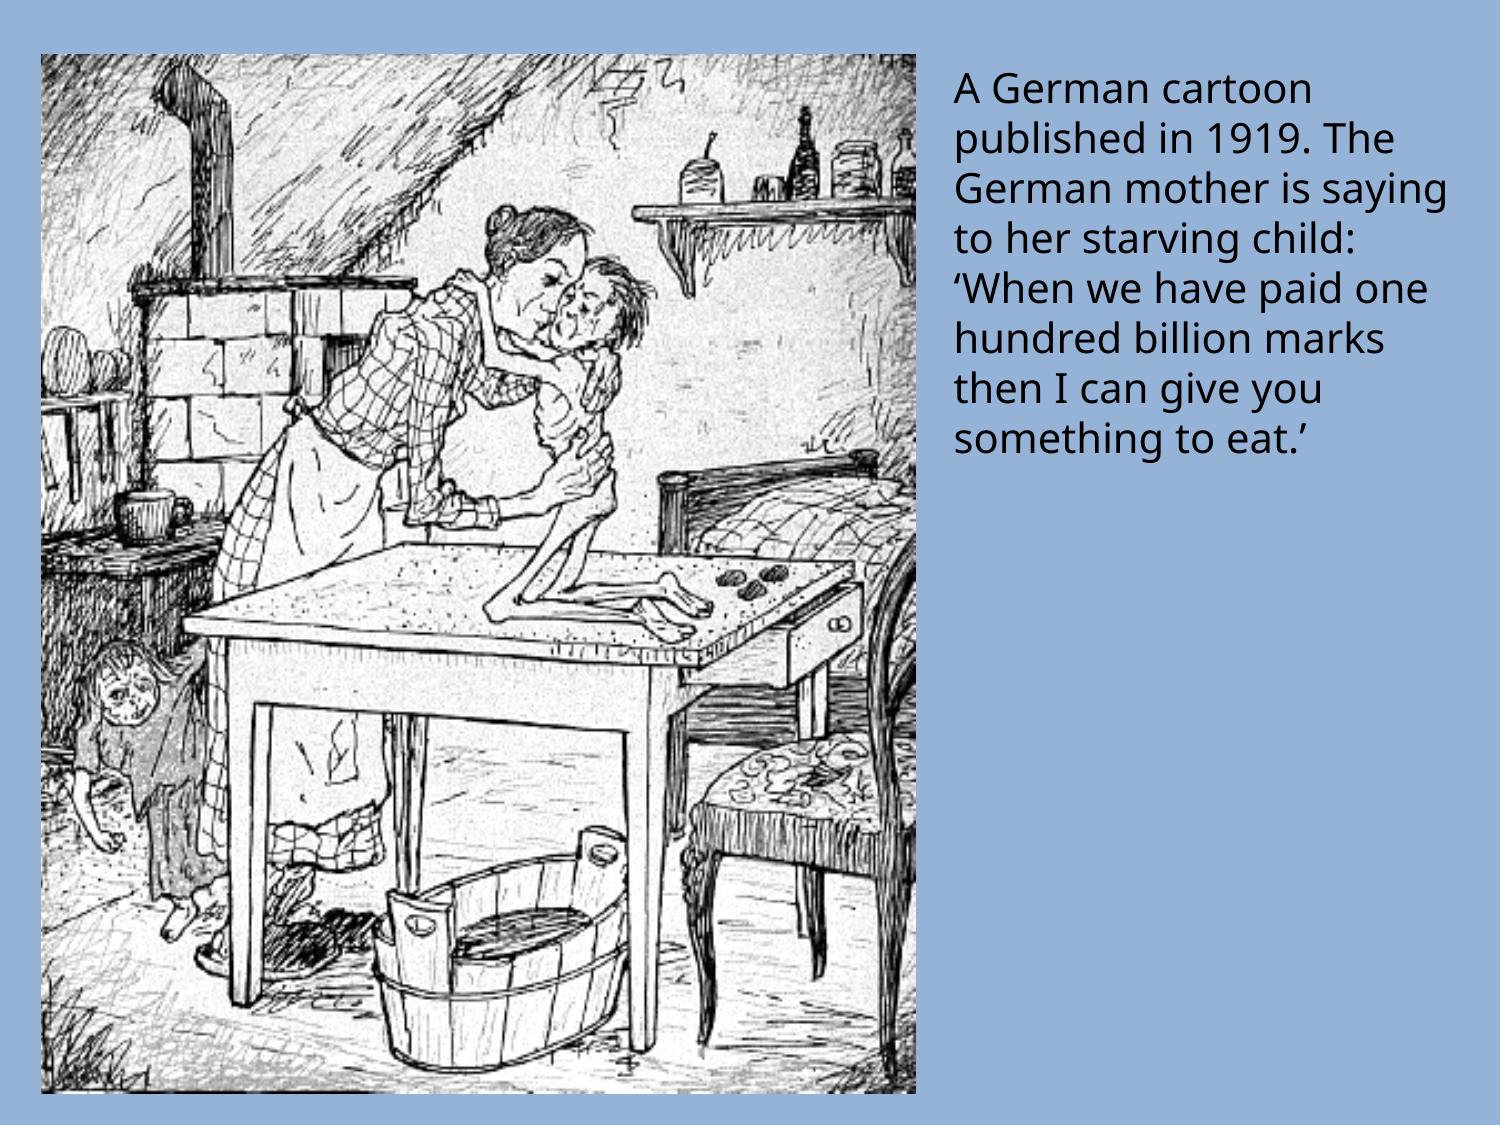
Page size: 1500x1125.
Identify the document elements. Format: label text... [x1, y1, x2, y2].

text_box A German cartoon published in 1919. The German mother is saying to her starving child: ‘When we have paid one hundred billion marks then I can give you something to eat.’ [938, 54, 1471, 470]
picture [40, 54, 916, 1095]
